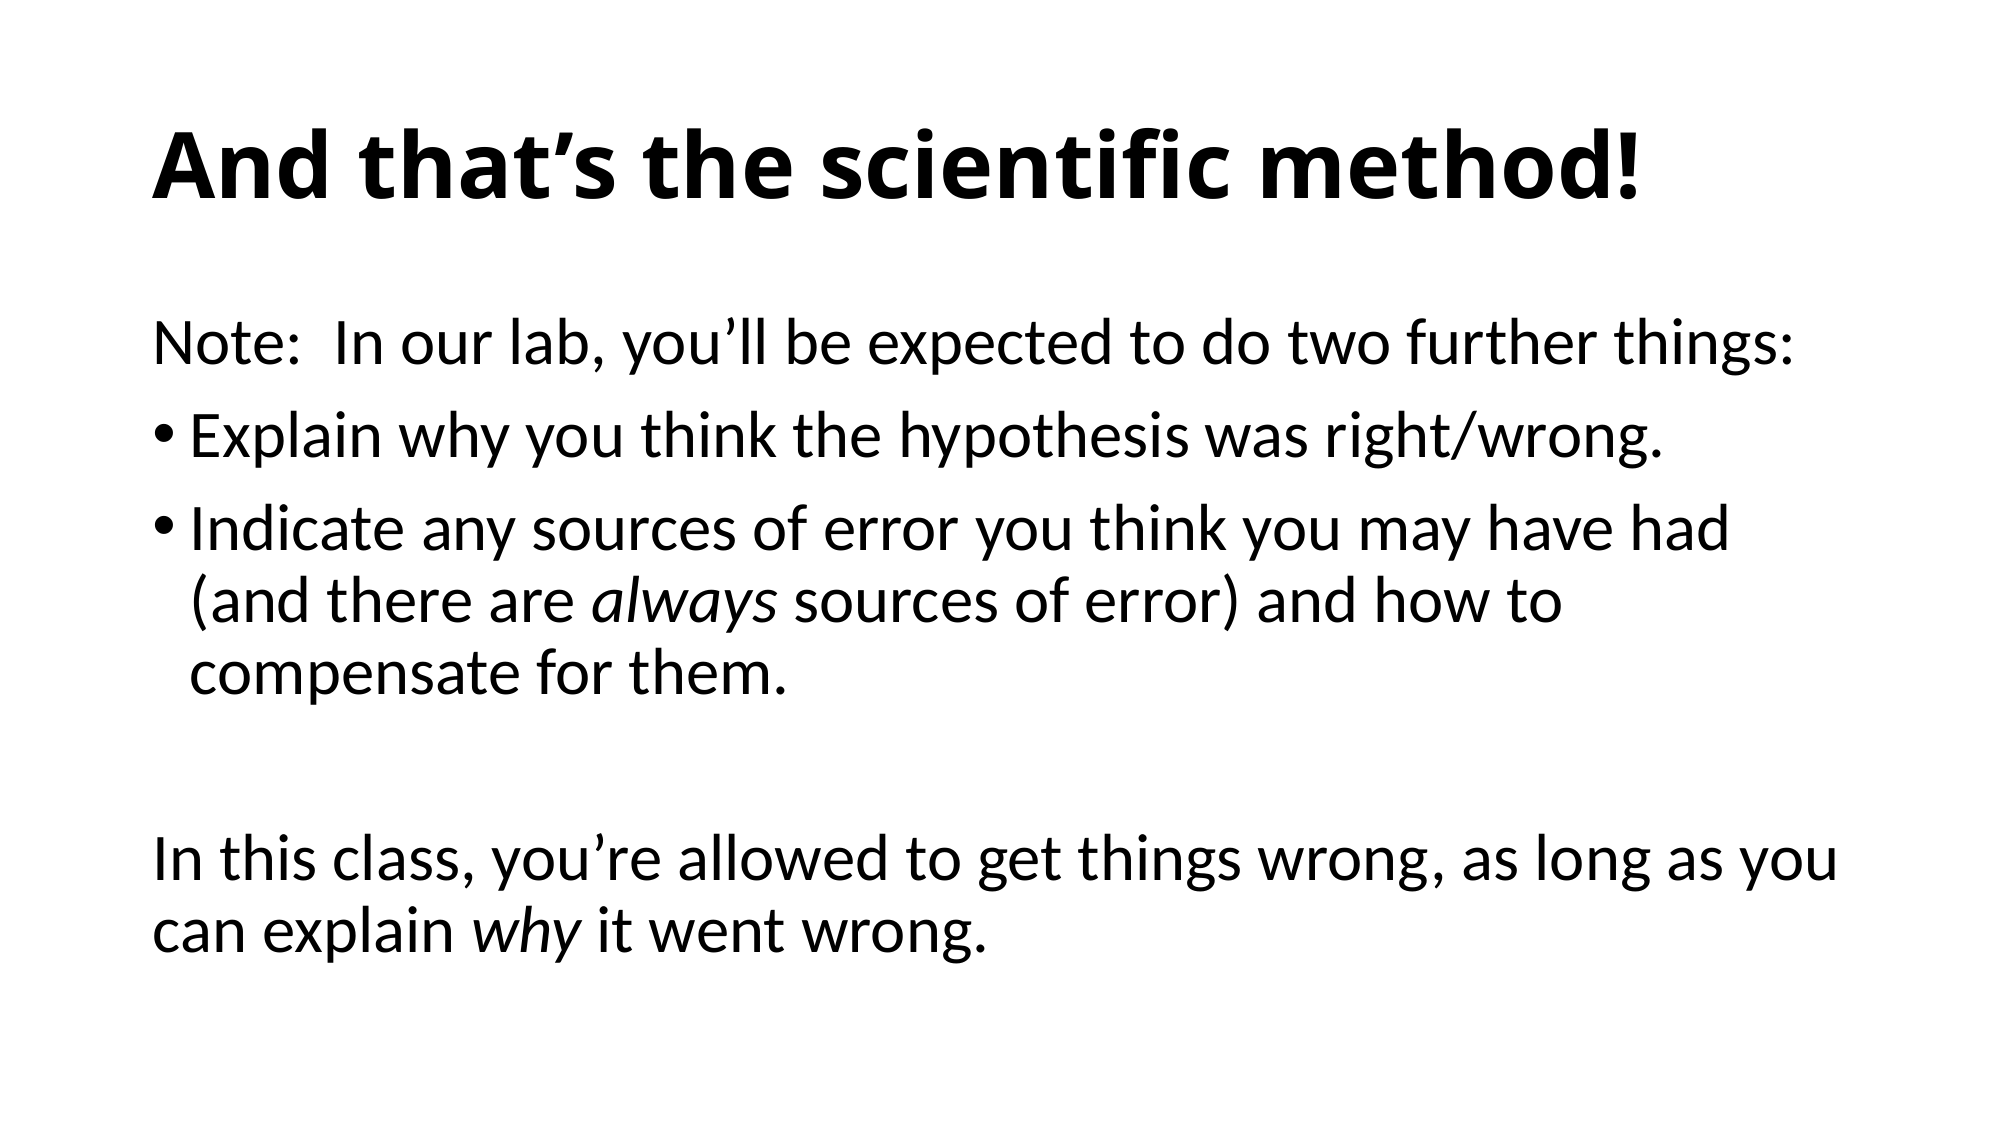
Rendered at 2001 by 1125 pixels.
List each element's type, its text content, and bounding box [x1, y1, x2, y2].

list Note: In our lab, you’ll be expected to do two further things: Explain why you think the hypothesis was right/wrong. Indicate any sources of error you think you may have had (and there are always sources of error) and how to compensate for them. In this class, you’re allowed to get things wrong, as long as you can explain why it went wrong. [137, 299, 1863, 1014]
title And that’s the scientific method! [137, 59, 1863, 278]
